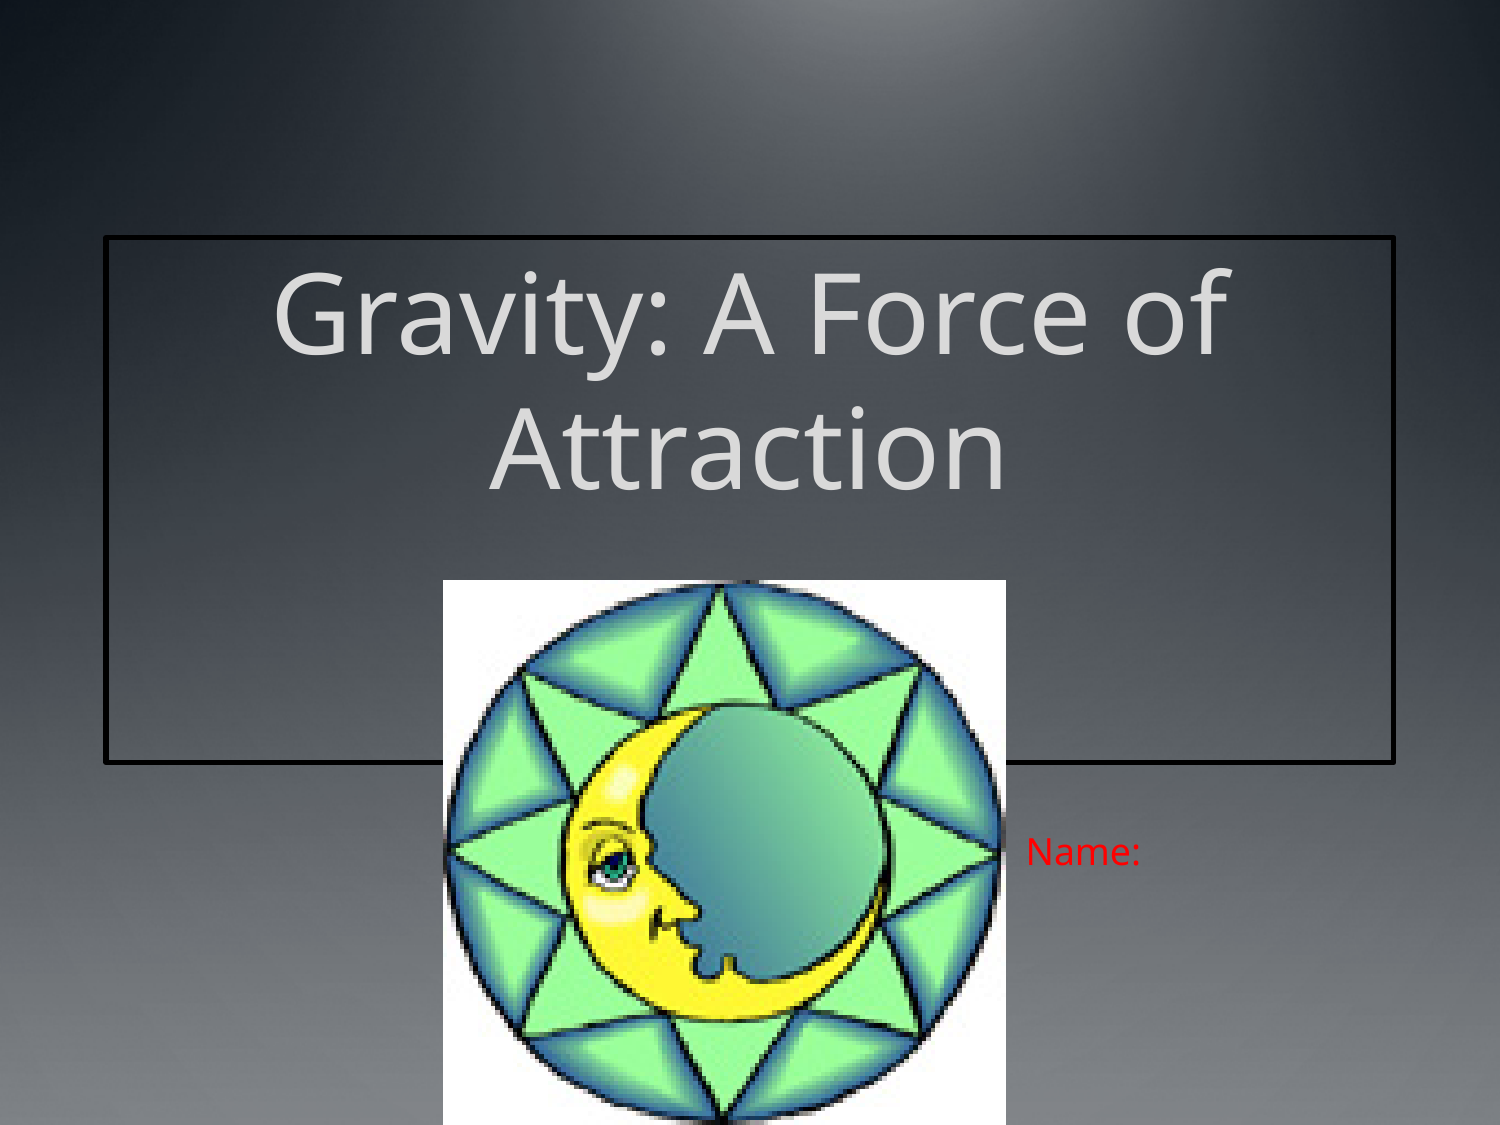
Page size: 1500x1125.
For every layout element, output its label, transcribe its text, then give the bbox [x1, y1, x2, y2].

text_box Name: [1010, 820, 1392, 881]
picture [441, 578, 1008, 1125]
title Gravity: A Force of Attraction [108, 252, 1392, 520]
